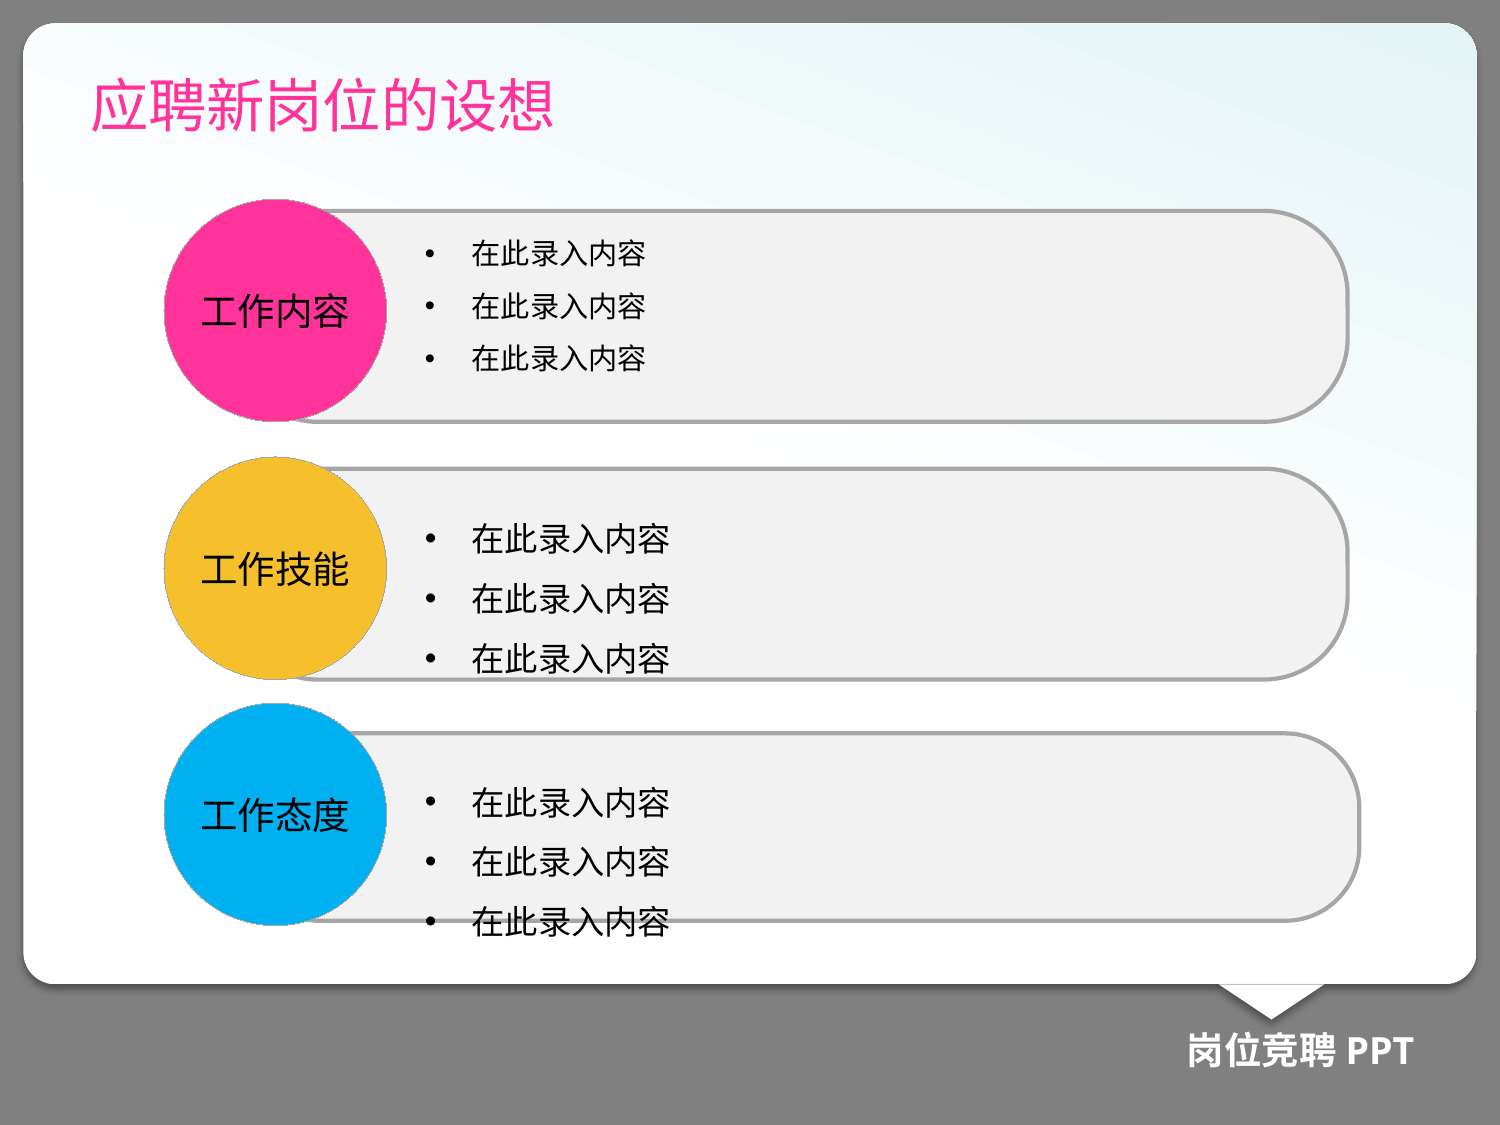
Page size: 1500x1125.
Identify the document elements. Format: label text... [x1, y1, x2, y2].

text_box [245, 733, 1360, 952]
text_box 工作态度 [163, 703, 350, 920]
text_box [234, 210, 1348, 423]
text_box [234, 468, 1348, 689]
text_box 工作内容 [163, 199, 322, 412]
title 应聘新岗位的设想 [75, 45, 1425, 164]
text_box 工作技能 [163, 456, 322, 670]
